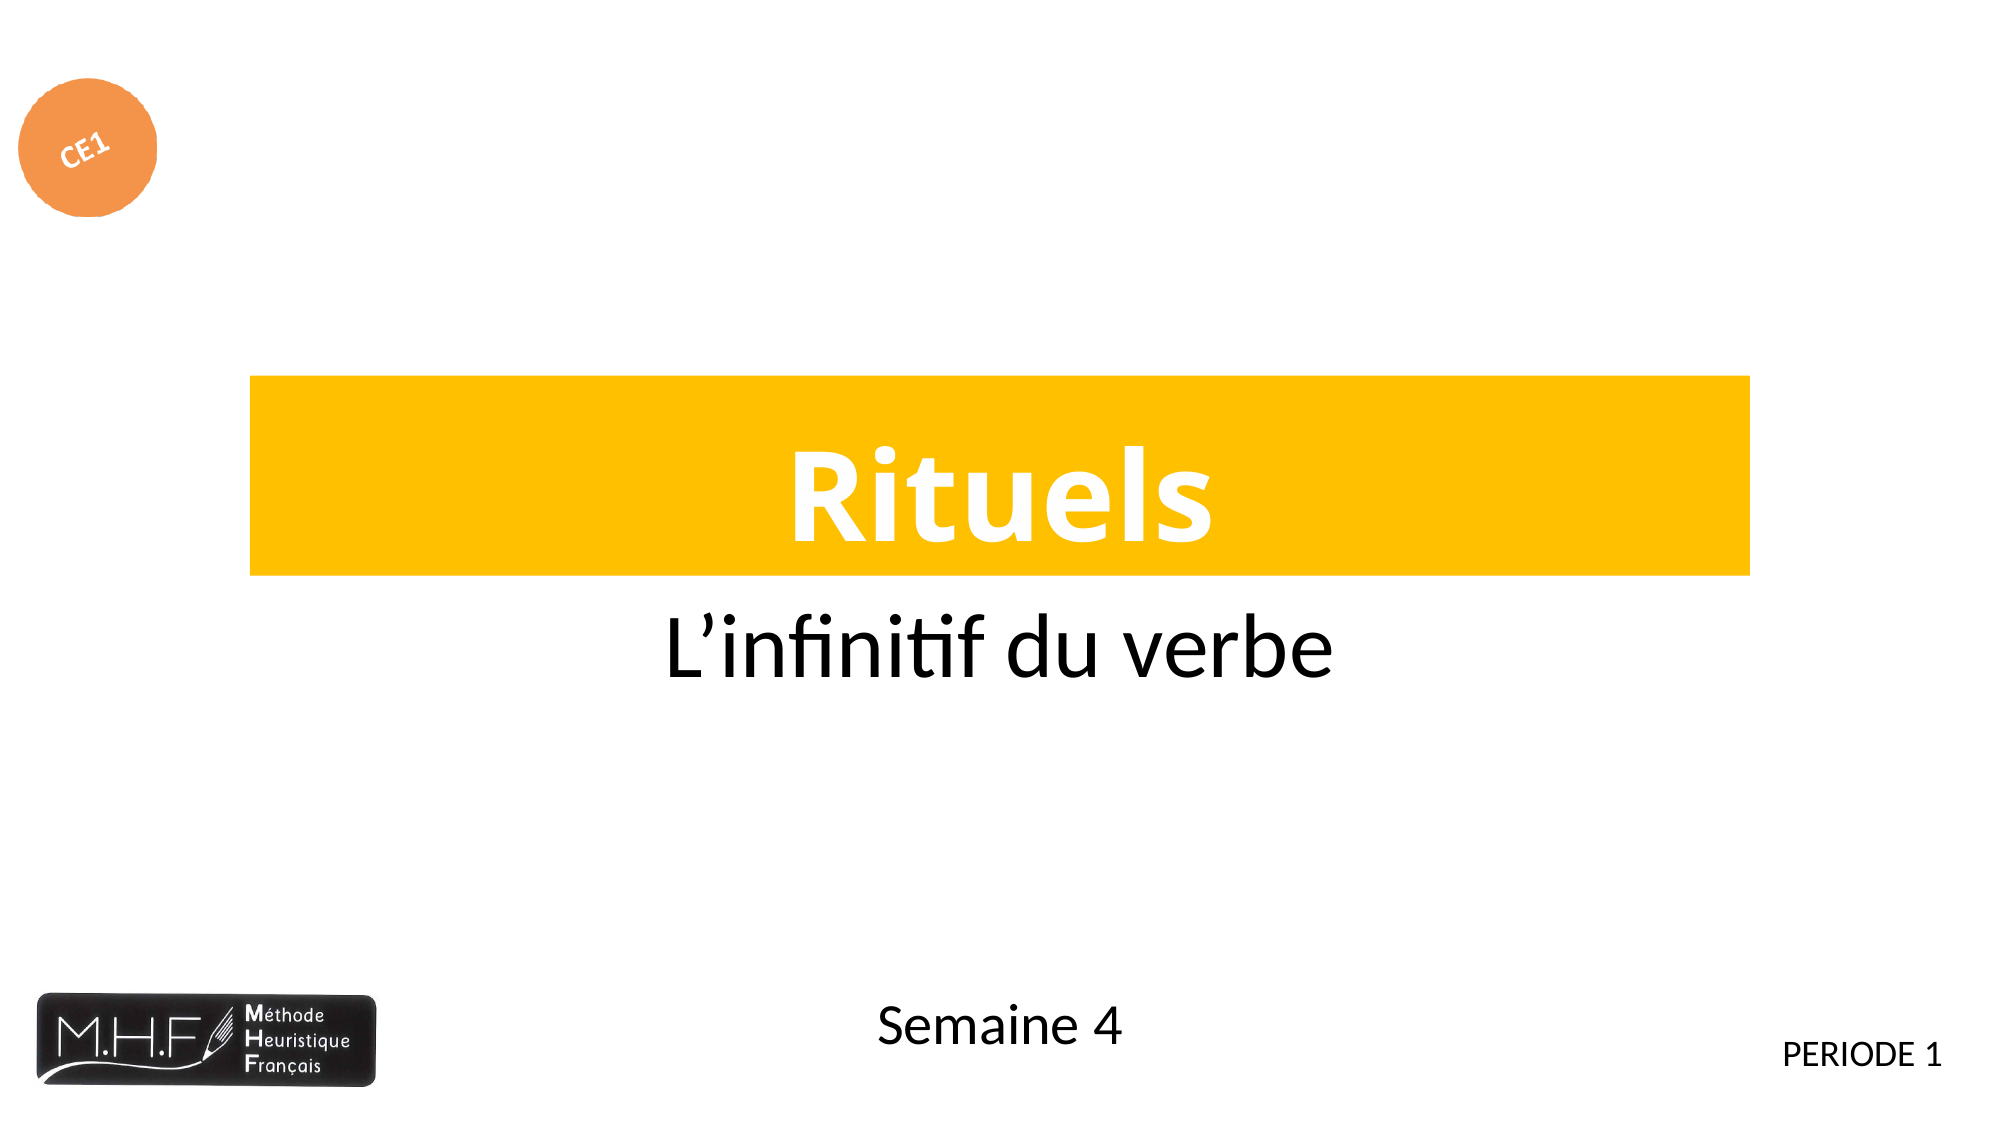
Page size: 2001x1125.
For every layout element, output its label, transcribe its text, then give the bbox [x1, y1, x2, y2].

subtitle L’infinitif du verbe [249, 590, 1750, 863]
picture [18, 78, 157, 218]
text_box PERIODE 1 [1750, 1021, 1967, 1082]
picture [33, 990, 379, 1089]
text_box Semaine 4 [249, 987, 1750, 1118]
title Rituels [249, 375, 1750, 576]
